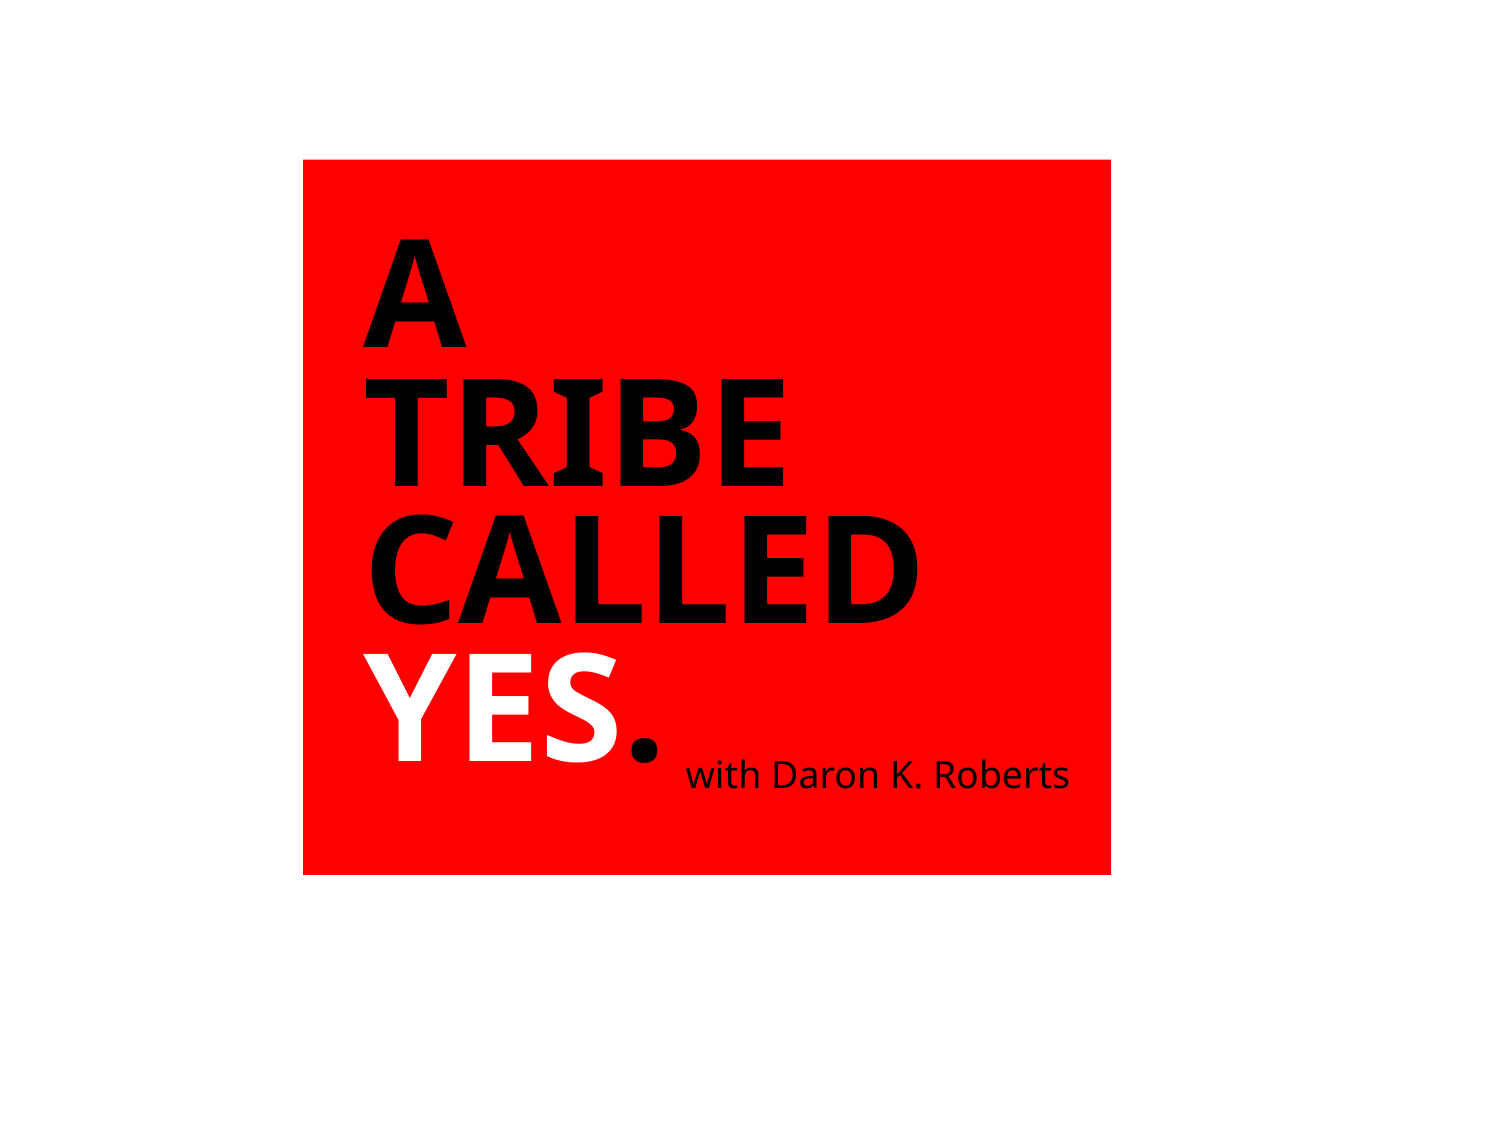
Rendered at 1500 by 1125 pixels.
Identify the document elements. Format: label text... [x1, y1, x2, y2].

text_box with Daron K. Roberts [636, 743, 1121, 803]
text_box [303, 159, 1112, 875]
text_box A TRIBE CALLED YES. [348, 254, 1024, 870]
